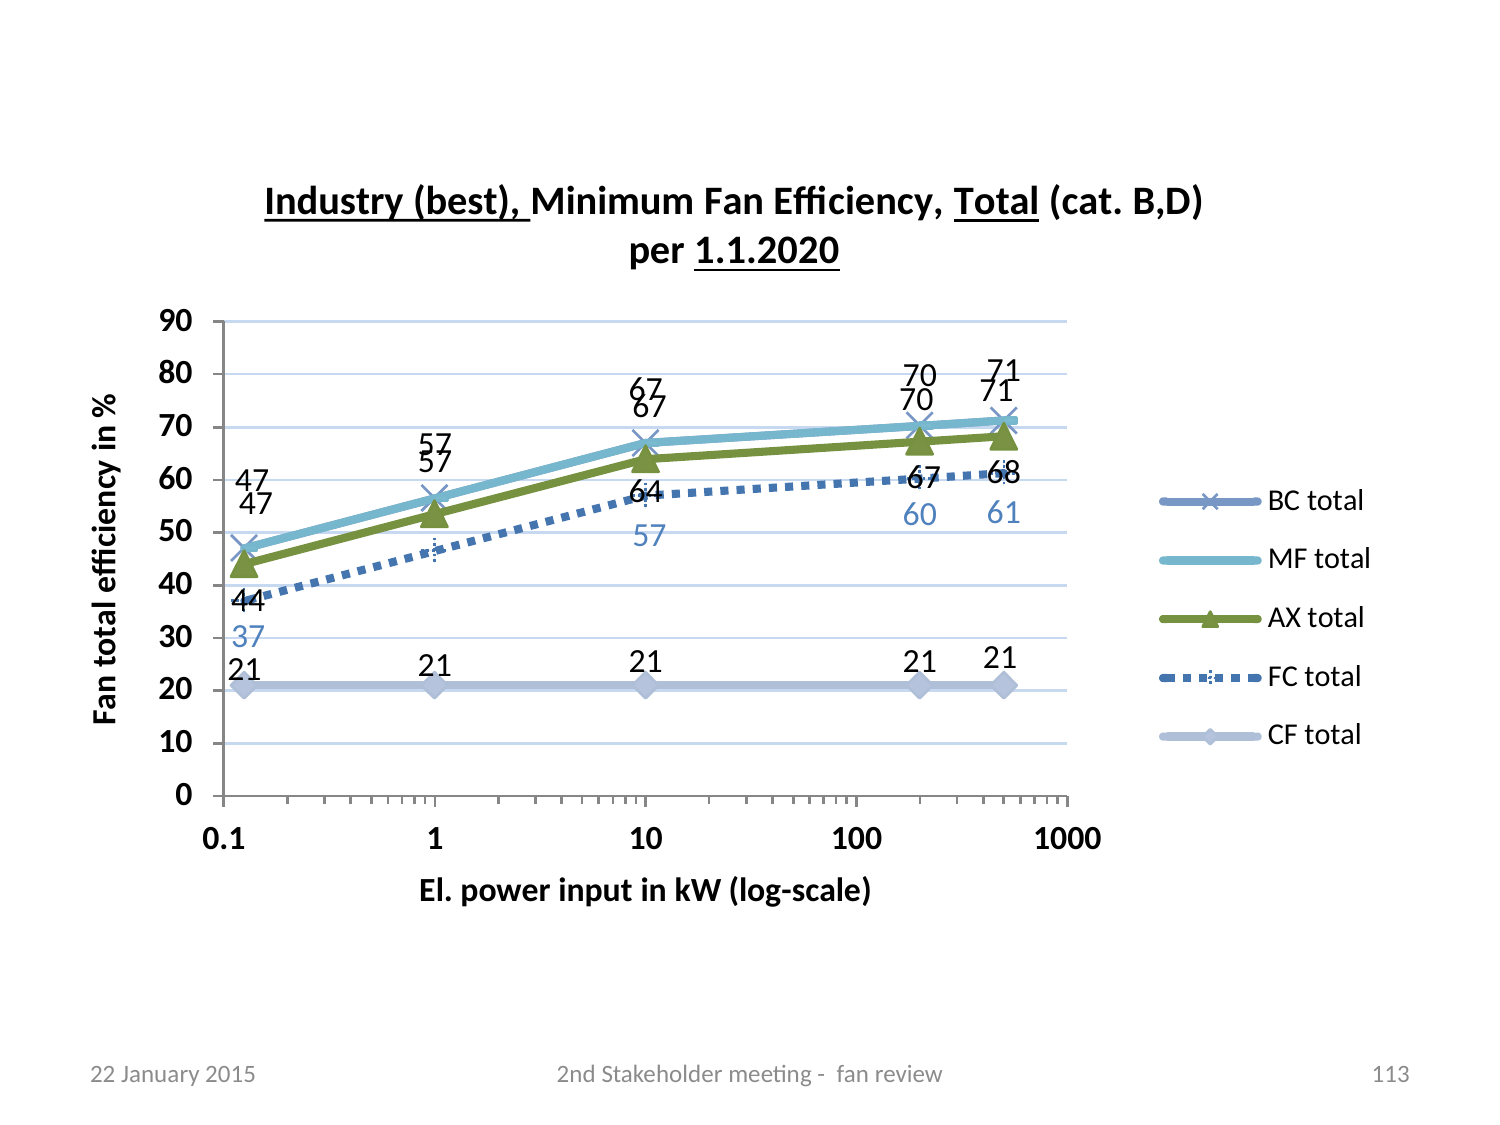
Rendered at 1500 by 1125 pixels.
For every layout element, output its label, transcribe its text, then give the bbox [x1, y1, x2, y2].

slide_number 113 [1074, 1042, 1425, 1103]
footer 2nd Stakeholder meeting - fan review [512, 1042, 988, 1103]
picture [58, 147, 1410, 958]
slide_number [75, 1042, 425, 1103]
